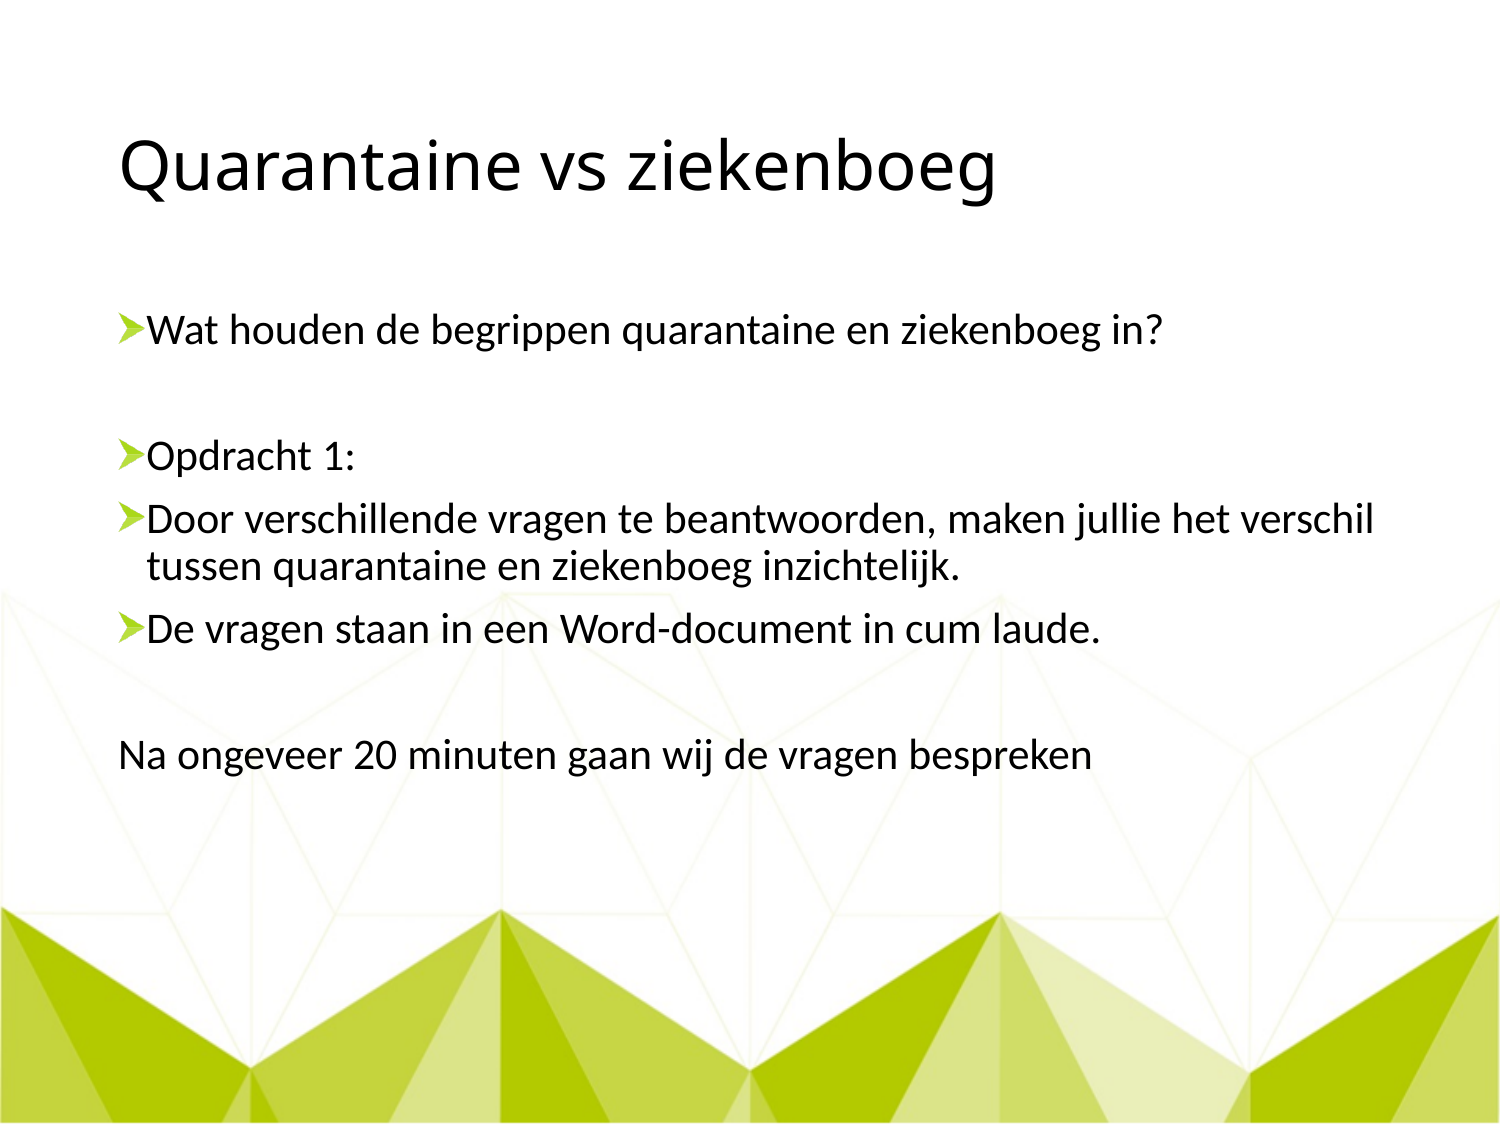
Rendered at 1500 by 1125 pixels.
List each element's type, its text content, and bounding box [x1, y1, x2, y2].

picture [0, 0, 1500, 1125]
list Wat houden de begrippen quarantaine en ziekenboeg in? Opdracht 1: Door verschillende vragen te beantwoorden, maken jullie het verschil tussen quarantaine en ziekenboeg inzichtelijk. De vragen staan in een Word-document in cum laude. Na ongeveer 20 minuten gaan wij de vragen bespreken [103, 299, 1397, 1014]
title Quarantaine vs ziekenboeg [103, 59, 1397, 278]
